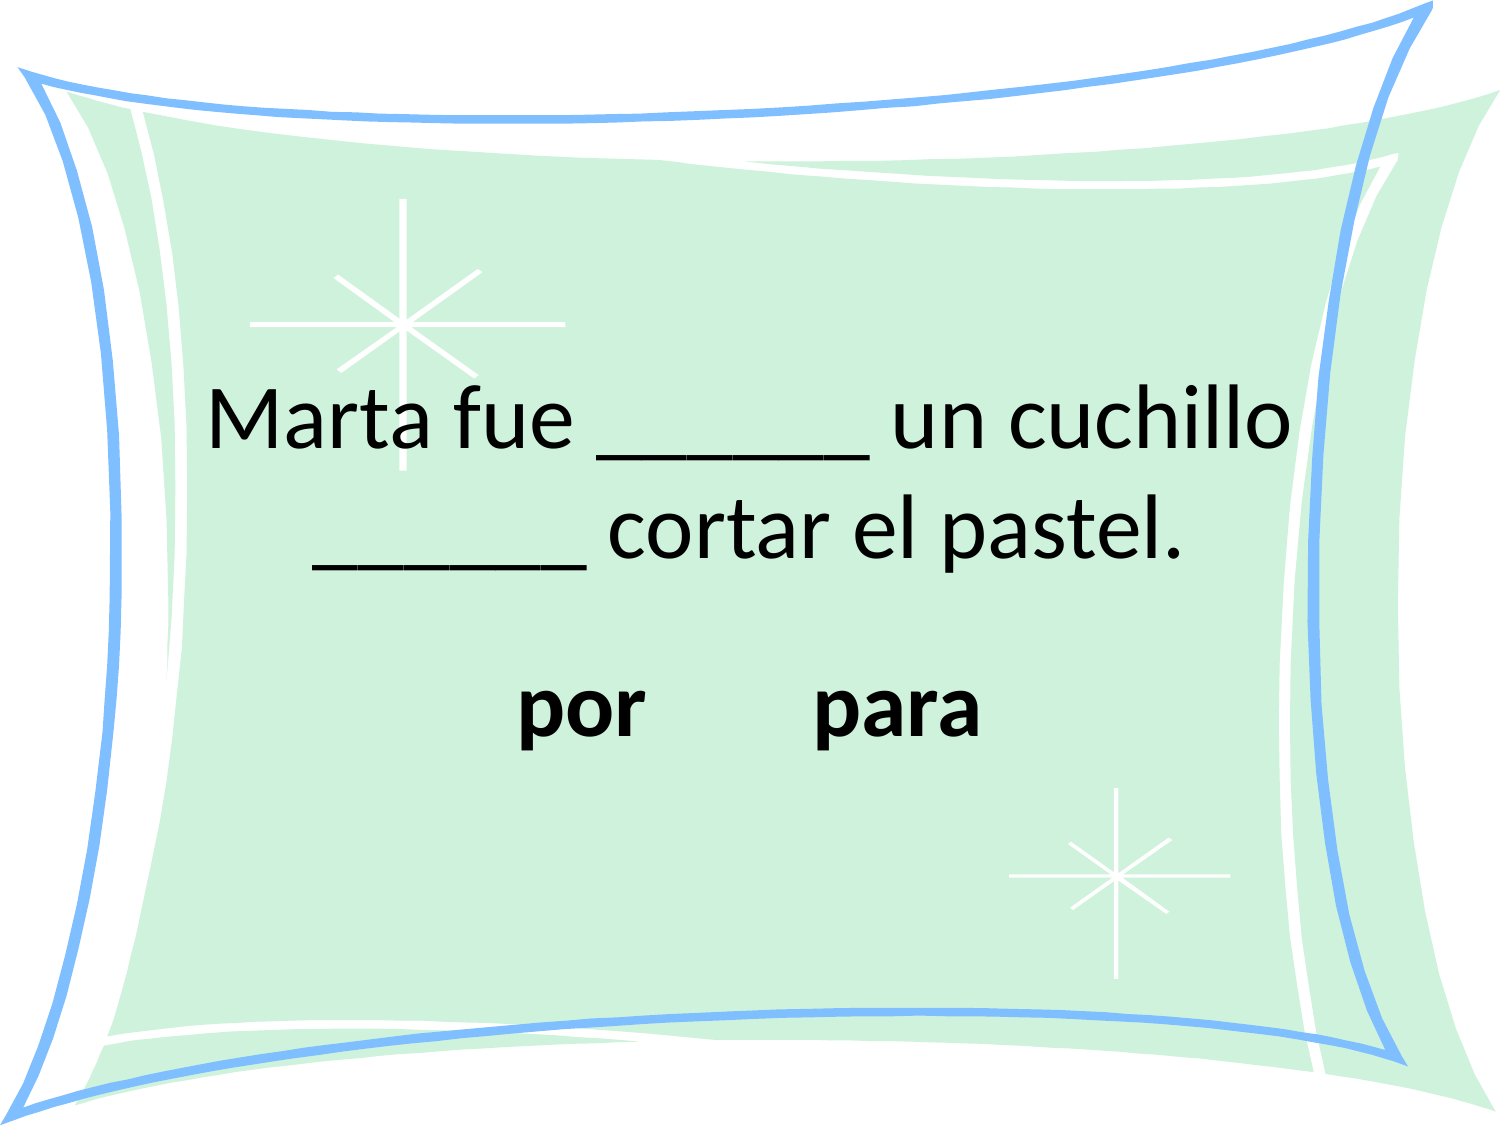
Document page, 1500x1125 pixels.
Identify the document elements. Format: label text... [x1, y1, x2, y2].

text_box Marta fue ______ un cuchillo ______ cortar el pastel. [112, 349, 1388, 591]
text_box por para [224, 637, 1275, 925]
